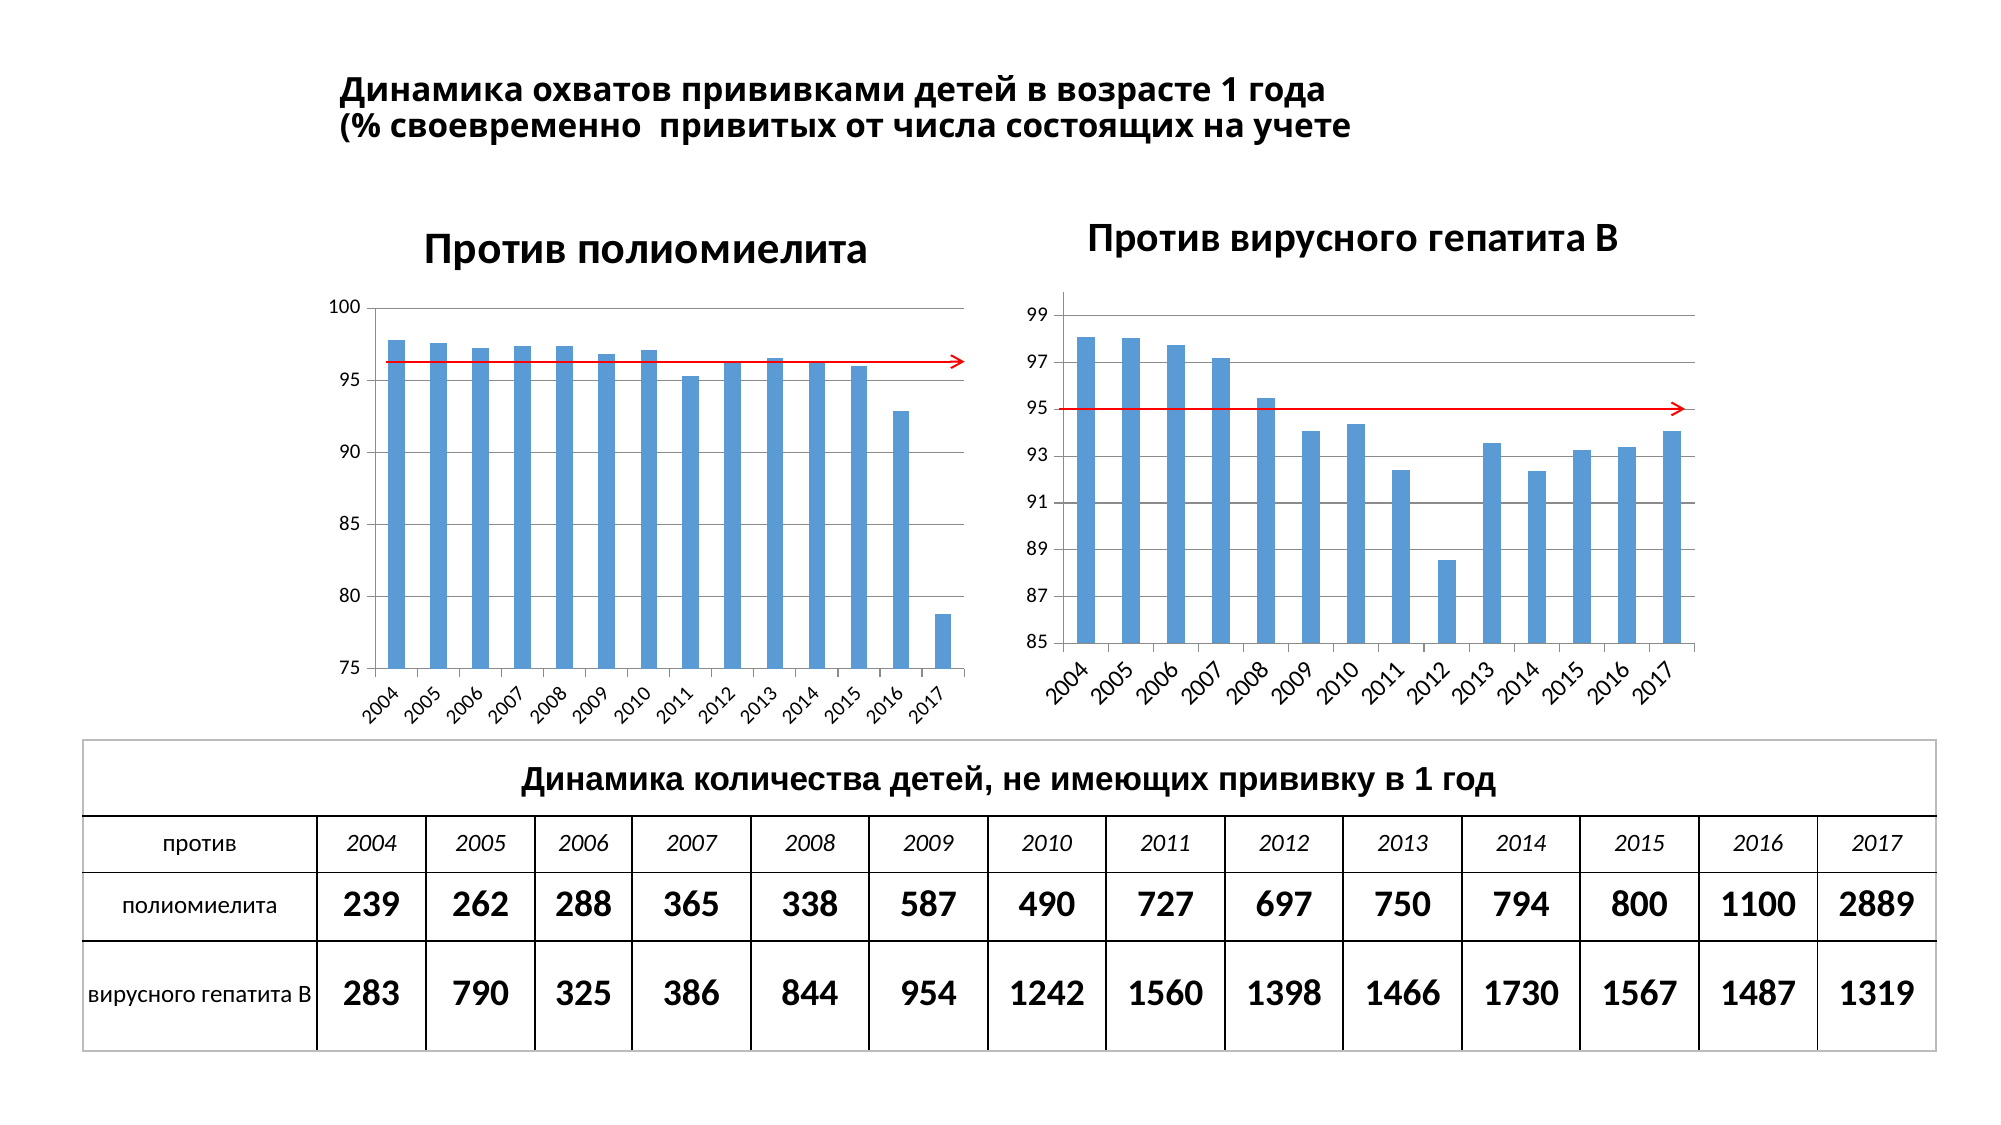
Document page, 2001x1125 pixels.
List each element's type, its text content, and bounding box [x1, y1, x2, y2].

table_cell 727 [1107, 873, 1224, 940]
table_cell 2017 [1818, 817, 1935, 872]
table_cell 1567 [1581, 942, 1698, 1050]
table_cell 2008 [752, 817, 868, 872]
table_cell 1319 [1818, 942, 1935, 1050]
table_cell 2010 [989, 817, 1105, 872]
table_cell 365 [633, 873, 750, 940]
table_cell 2013 [1344, 817, 1461, 872]
table_cell 2015 [1581, 817, 1698, 872]
table_cell 1100 [1700, 873, 1817, 940]
table_cell 325 [536, 942, 631, 1050]
table_cell 2004 [318, 817, 425, 872]
table_cell 794 [1463, 873, 1579, 940]
table_cell 750 [1344, 873, 1461, 940]
table_cell 1560 [1107, 942, 1224, 1050]
table_cell 1730 [1463, 942, 1579, 1050]
table_cell 386 [633, 942, 750, 1050]
table_cell 587 [870, 873, 987, 940]
table_cell 283 [318, 942, 425, 1050]
table_cell 1398 [1226, 942, 1342, 1050]
table_cell 288 [536, 873, 631, 940]
table_cell 1466 [1344, 942, 1461, 1050]
table_cell полиомиелита [84, 873, 316, 940]
table_cell 239 [318, 873, 425, 940]
table_cell 1487 [1700, 942, 1817, 1050]
table_cell 2889 [1818, 873, 1935, 940]
table_cell 800 [1581, 873, 1698, 940]
table_cell 2012 [1226, 817, 1342, 872]
table_cell 262 [427, 873, 534, 940]
table_cell 2014 [1463, 817, 1579, 872]
table_cell 2005 [427, 817, 534, 872]
table_cell 2011 [1107, 817, 1224, 872]
chart [1012, 196, 1709, 722]
table_cell 697 [1226, 873, 1342, 940]
table_cell против [84, 817, 316, 872]
table_cell 490 [989, 873, 1105, 940]
chart [314, 196, 978, 740]
table_cell 2009 [870, 817, 987, 872]
table_cell 2016 [1700, 817, 1817, 872]
table_cell 2006 [536, 817, 631, 872]
table_cell вирусного гепатита В [84, 942, 316, 1050]
table_cell 844 [752, 942, 868, 1050]
table_cell 338 [752, 873, 868, 940]
table_cell 1242 [989, 942, 1105, 1050]
title Динамика охватов прививками детей в возрасте 1 года (% своевременно привитых от числа состоящих на учете [324, 45, 1675, 173]
table_header Динамика количества детей, не имеющих прививку в 1 год [84, 741, 1935, 815]
table_cell 954 [870, 942, 987, 1050]
table_cell 2007 [633, 817, 750, 872]
table_cell 790 [427, 942, 534, 1050]
